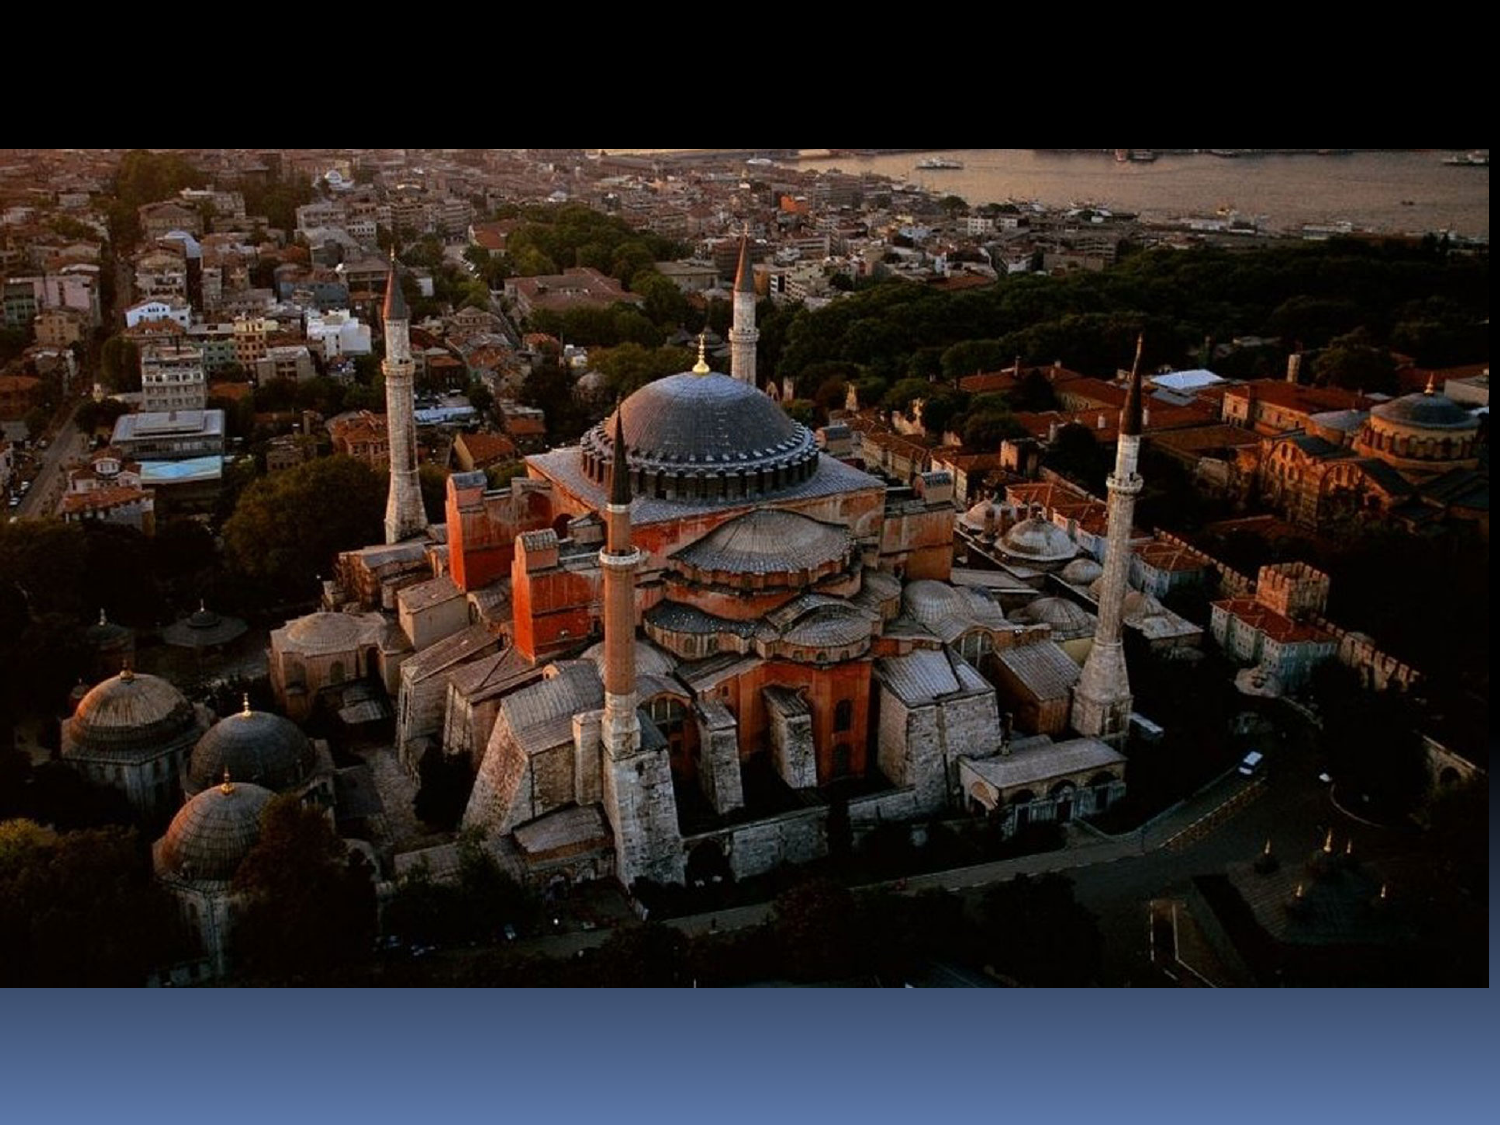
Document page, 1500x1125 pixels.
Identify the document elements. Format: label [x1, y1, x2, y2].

picture [0, 149, 1490, 988]
